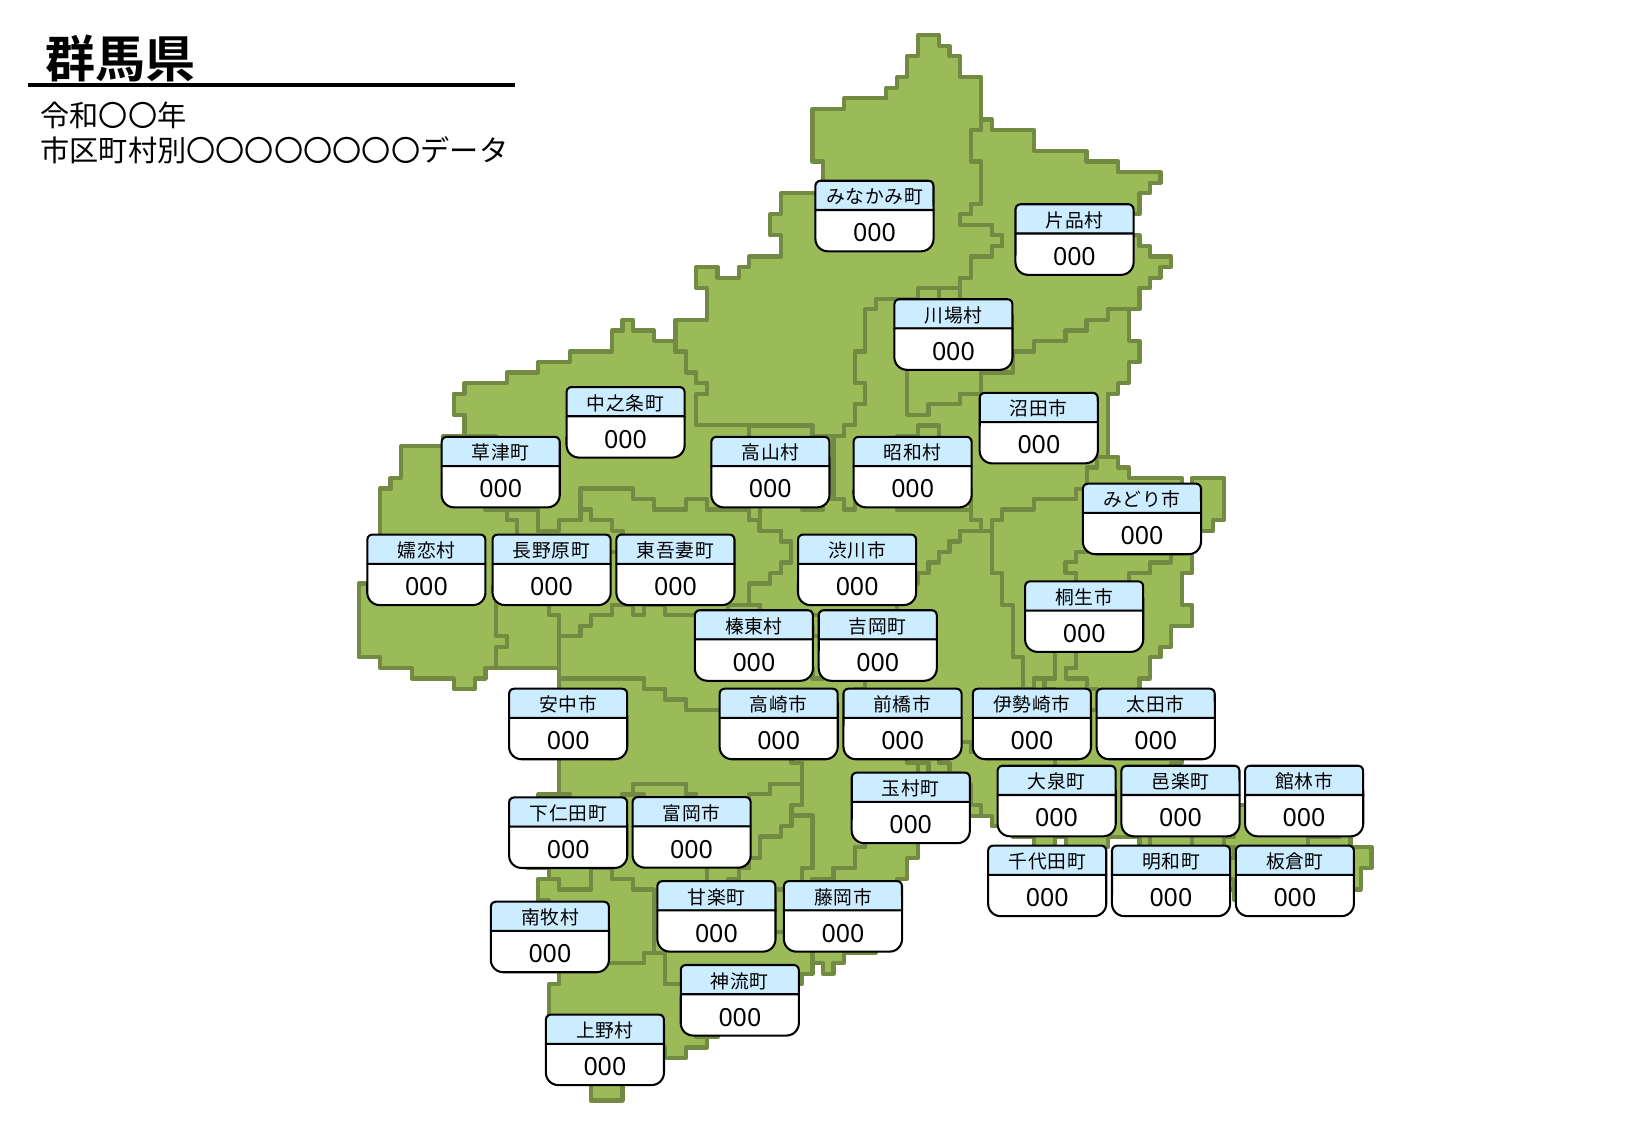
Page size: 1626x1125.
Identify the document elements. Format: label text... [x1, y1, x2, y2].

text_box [979, 392, 1099, 464]
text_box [1096, 688, 1216, 760]
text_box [508, 688, 628, 760]
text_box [508, 797, 628, 869]
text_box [490, 901, 610, 973]
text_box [1111, 845, 1231, 917]
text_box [694, 610, 814, 682]
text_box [358, 34, 1372, 1101]
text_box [815, 180, 934, 252]
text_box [972, 688, 1092, 760]
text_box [719, 688, 838, 760]
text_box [616, 534, 735, 606]
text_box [1121, 765, 1240, 837]
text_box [657, 880, 776, 952]
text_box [492, 534, 611, 606]
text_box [1244, 765, 1364, 837]
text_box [566, 386, 685, 458]
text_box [1024, 581, 1144, 653]
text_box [797, 534, 917, 606]
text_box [987, 845, 1107, 917]
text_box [632, 796, 751, 868]
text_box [894, 299, 1013, 371]
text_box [843, 688, 962, 760]
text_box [853, 436, 972, 508]
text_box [851, 772, 971, 844]
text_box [818, 610, 938, 682]
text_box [545, 1014, 665, 1086]
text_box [1235, 845, 1355, 917]
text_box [997, 765, 1116, 837]
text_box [711, 436, 830, 508]
text_box 令和〇〇年 市区町村別〇〇〇〇〇〇〇〇データ [25, 89, 353, 175]
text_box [680, 964, 800, 1036]
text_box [783, 880, 903, 952]
text_box 群馬県 [30, 20, 211, 83]
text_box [367, 534, 486, 606]
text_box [1082, 483, 1202, 555]
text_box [441, 436, 560, 508]
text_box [1015, 204, 1134, 276]
